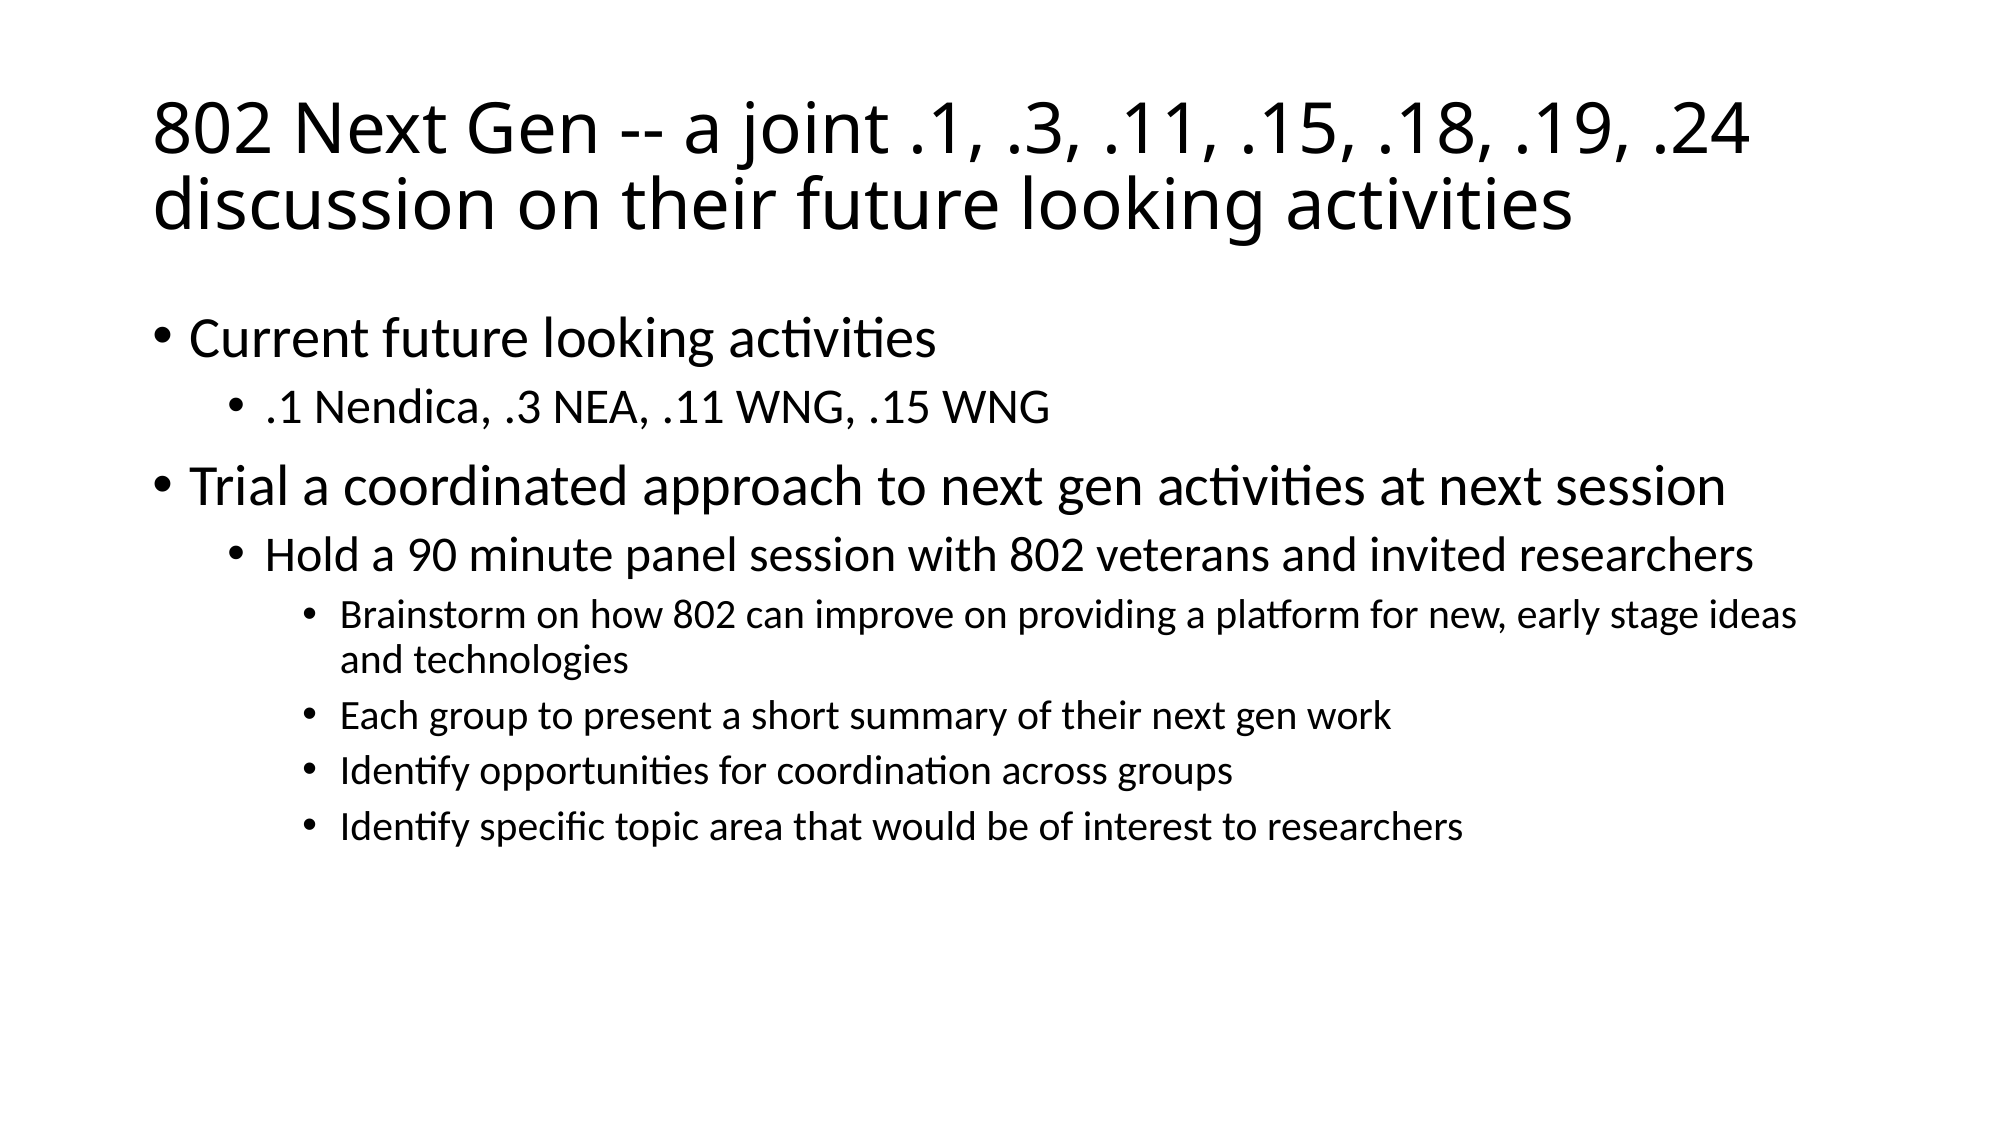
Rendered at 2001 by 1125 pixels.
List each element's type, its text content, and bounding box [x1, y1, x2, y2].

list Current future looking activities .1 Nendica, .3 NEA, .11 WNG, .15 WNG Trial a coordinated approach to next gen activities at next session Hold a 90 minute panel session with 802 veterans and invited researchers Brainstorm on how 802 can improve on providing a platform for new, early stage ideas and technologies Each group to present a short summary of their next gen work Identify opportunities for coordination across groups Identify specific topic area that would be of interest to researchers [137, 299, 1863, 1014]
title 802 Next Gen -- a joint .1, .3, .11, .15, .18, .19, .24 discussion on their future looking activities [137, 59, 1863, 278]
